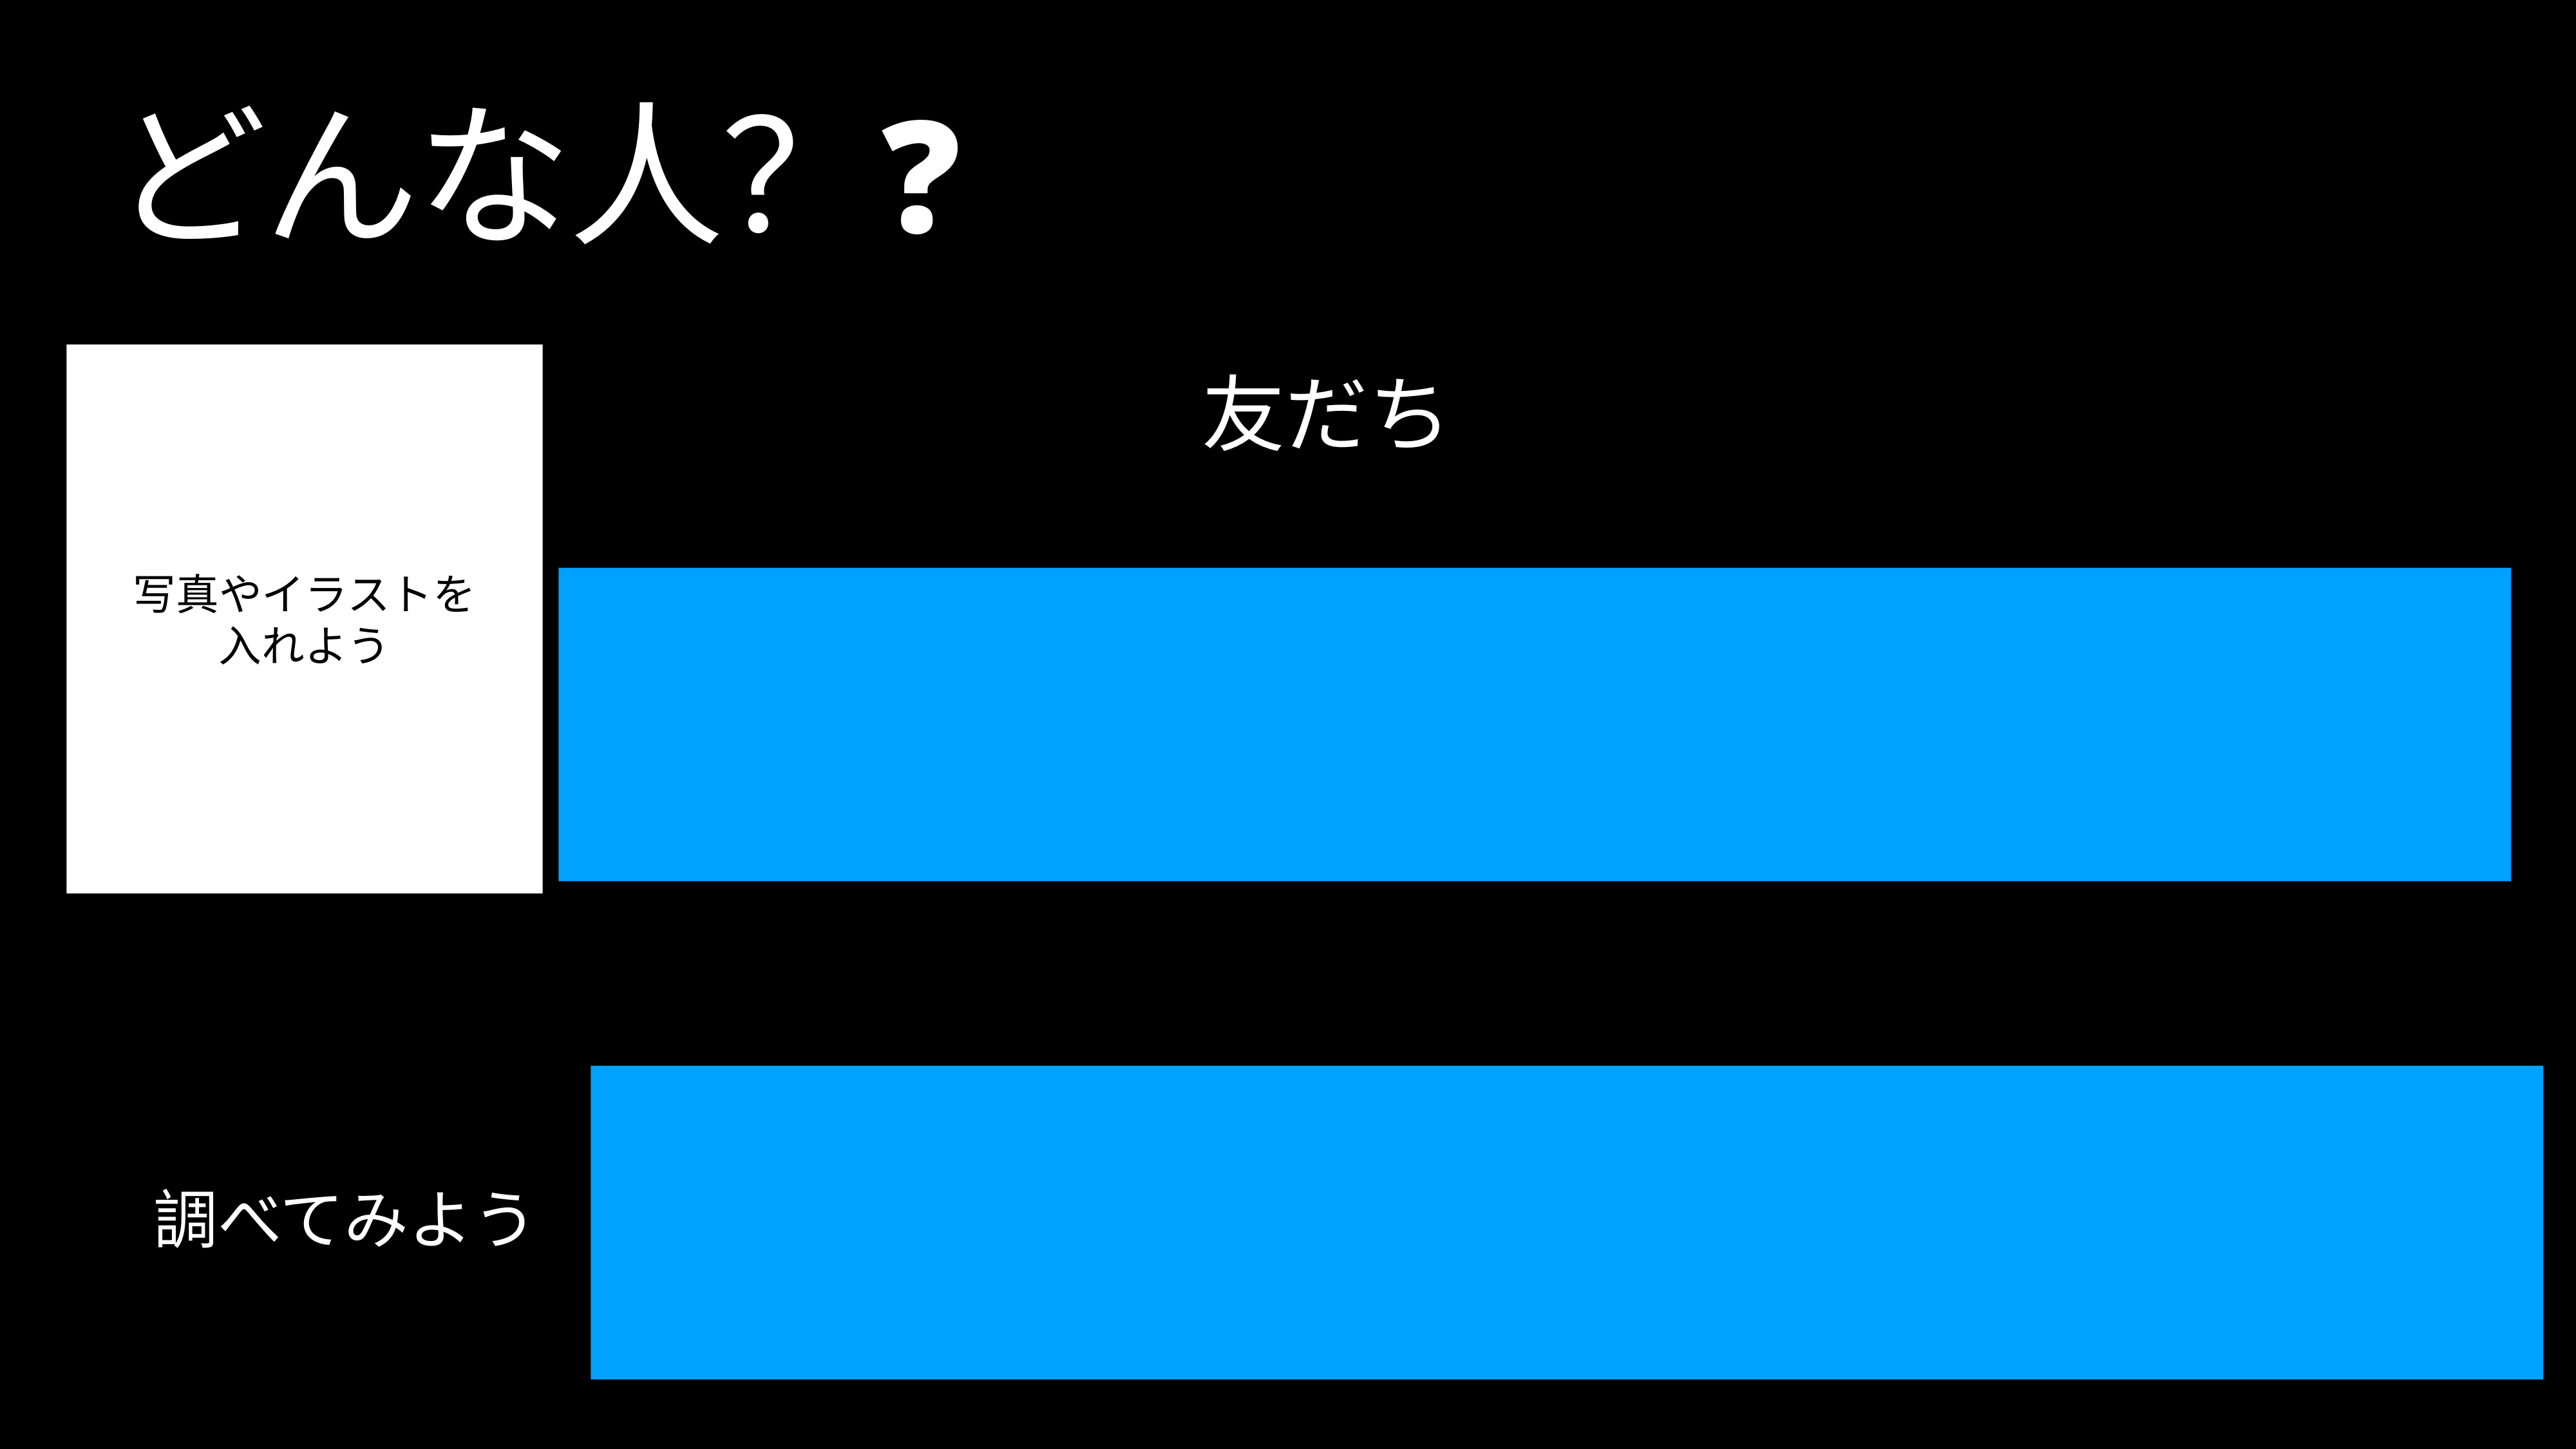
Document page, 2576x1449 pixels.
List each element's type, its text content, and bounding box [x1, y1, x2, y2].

text_box 調べてみよう [148, 1182, 544, 1263]
text_box 写真やイラストを 入れよう [66, 344, 543, 894]
text_box [558, 567, 2511, 882]
text_box 友だち [1197, 367, 1457, 468]
title どんな人？❓ [106, 35, 2428, 341]
text_box [591, 1065, 2543, 1379]
